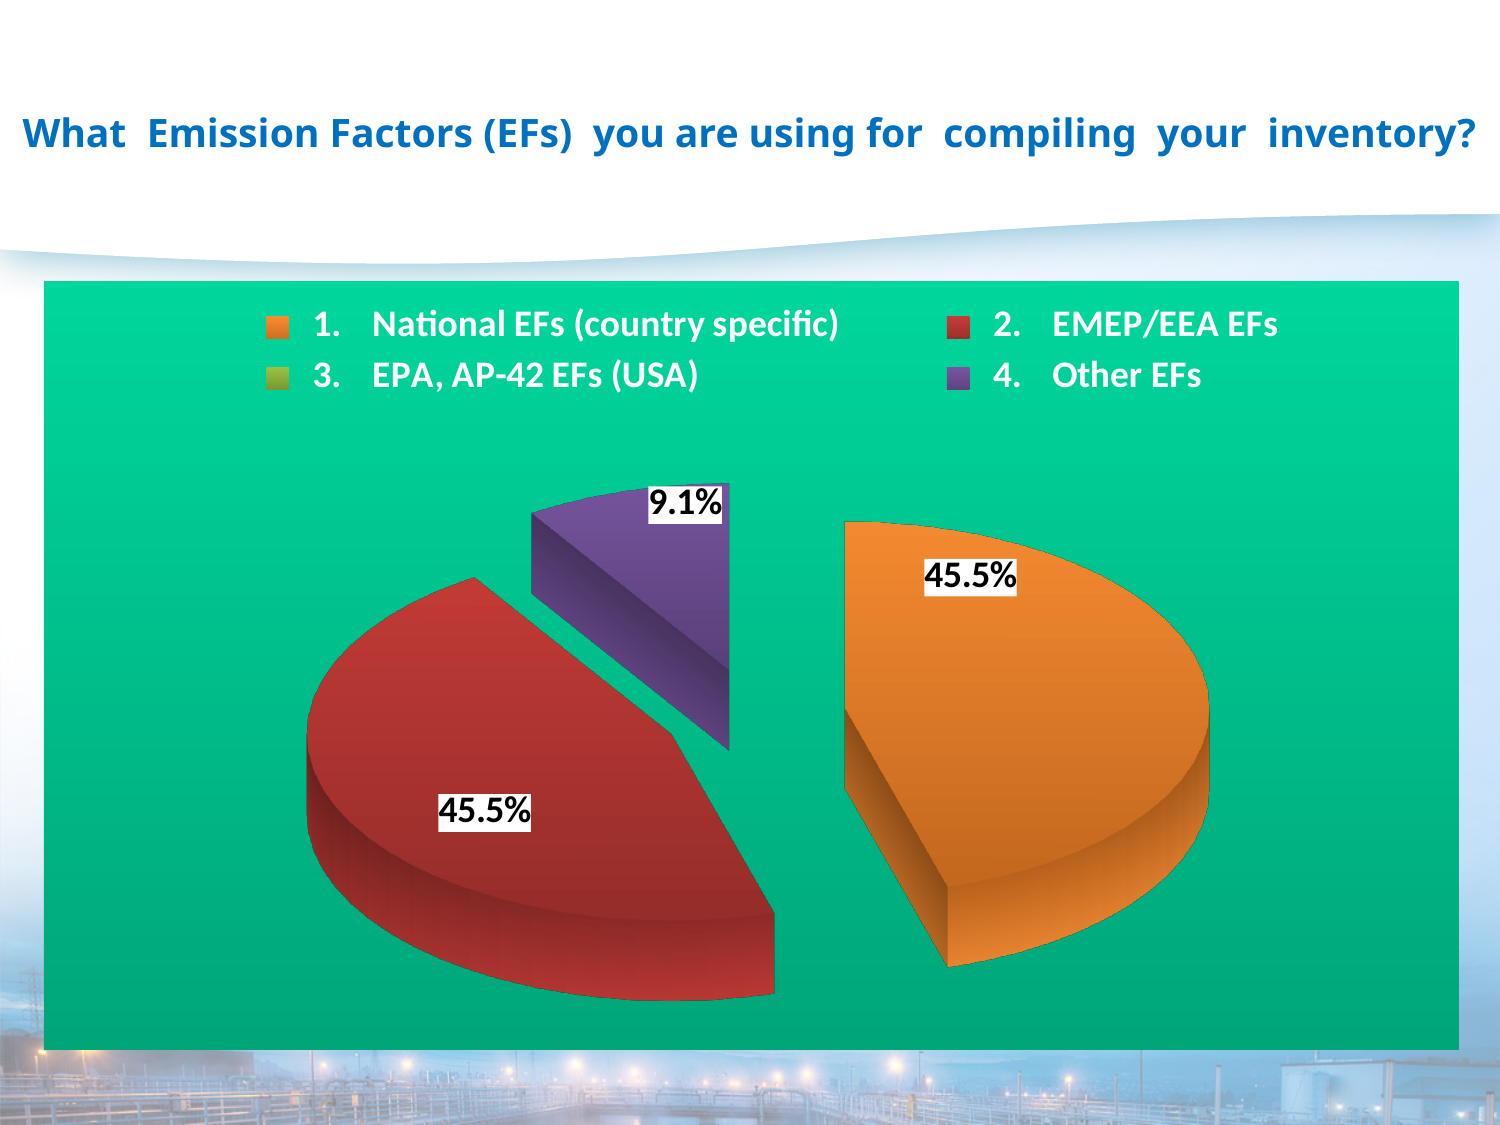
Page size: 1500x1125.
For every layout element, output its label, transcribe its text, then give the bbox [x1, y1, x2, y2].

chart [43, 281, 1459, 1050]
title What Emission Factors (EFs) you are using for compiling your inventory? [0, 106, 1500, 213]
picture [0, 215, 1500, 1125]
